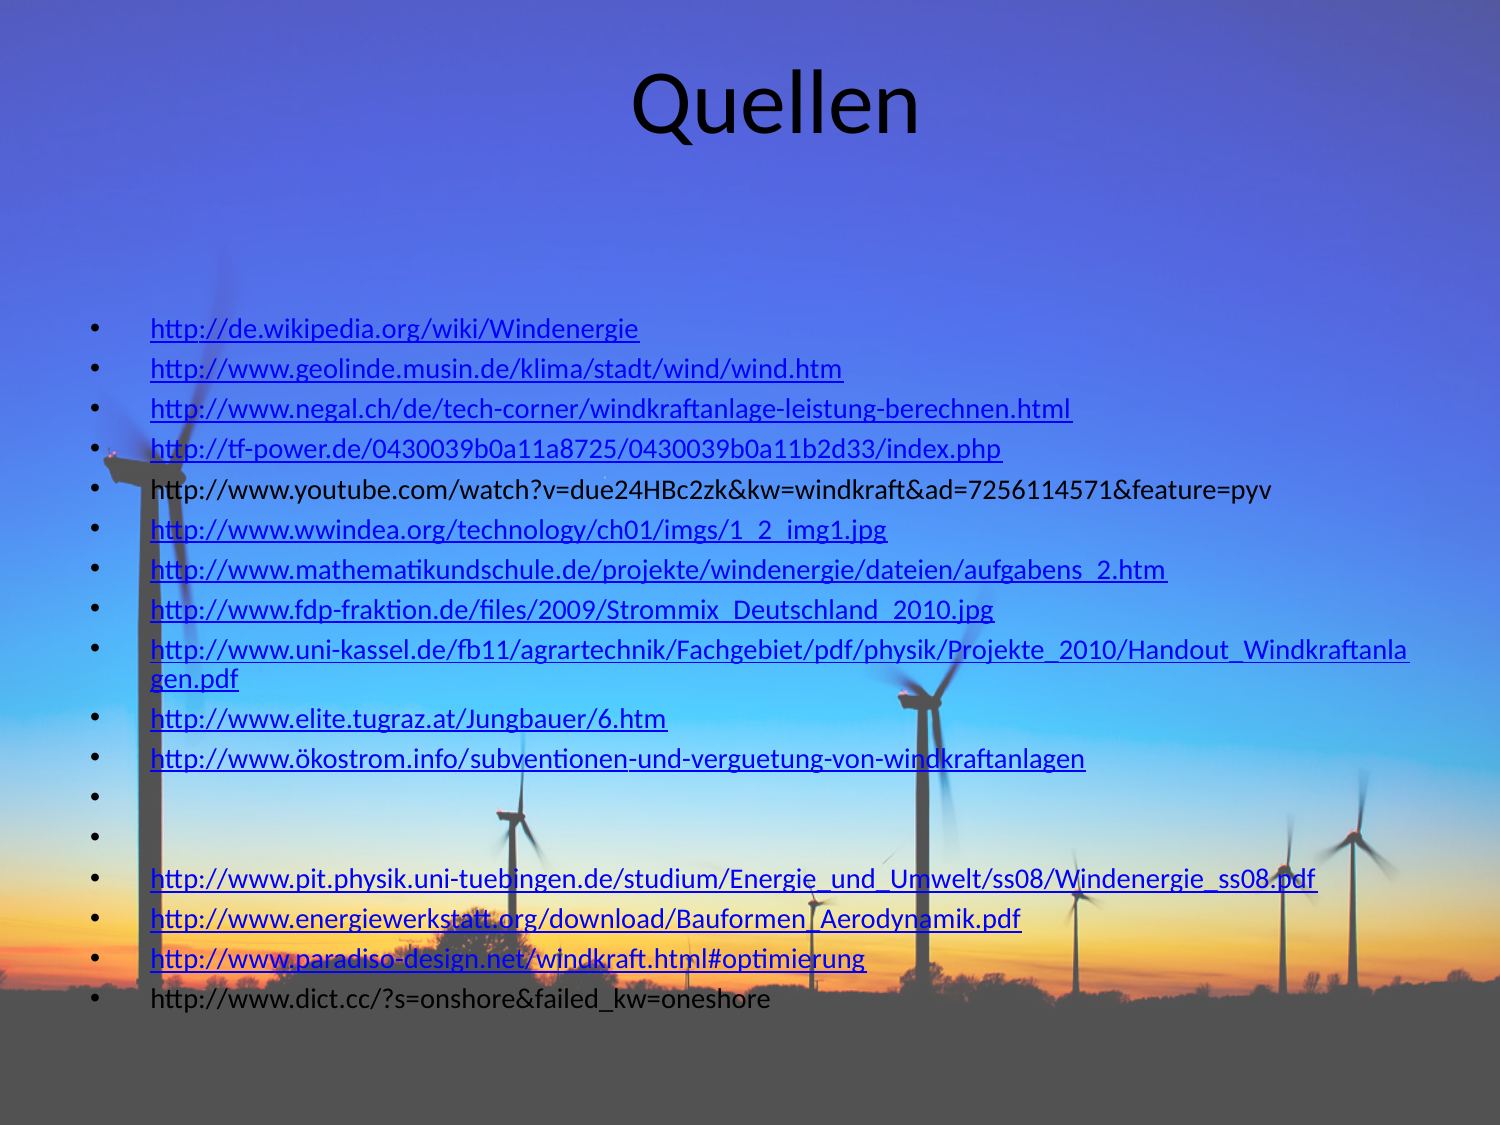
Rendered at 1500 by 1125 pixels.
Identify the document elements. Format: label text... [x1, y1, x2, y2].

title Quellen [112, 3, 1463, 191]
list http://de.wikipedia.org/wiki/Windenergie http://www.geolinde.musin.de/klima/stadt/wind/wind.htm http://www.negal.ch/de/tech-corner/windkraftanlage-leistung-berechnen.html http://tf-power.de/0430039b0a11a8725/0430039b0a11b2d33/index.php http://www.youtube.com/watch?v=due24HBc2zk&kw=windkraft&ad=7256114571&feature=pyv http://www.wwindea.org/technology/ch01/imgs/1_2_img1.jpg http://www.mathematikundschule.de/projekte/windenergie/dateien/aufgabens_2.htm http://www.fdp-fraktion.de/files/2009/Strommix_Deutschland_2010.jpg http://www.uni-kassel.de/fb11/agrartechnik/Fachgebiet/pdf/physik/Projekte_2010/Handout_Windkraftanlagen.pdf http://www.elite.tugraz.at/Jungbauer/6.htm http://www.ökostrom.info/subventionen-und-verguetung-von-windkraftanlagen http://www.pit.physik.uni-tuebingen.de/studium/Energie_und_Umwelt/ss08/Windenergie_ss08.pdf http://www.energiewerkstatt.org/download/Bauformen_Aerodynamik.pdf http://www.paradiso-design.net/windkraft.html#optimierung http://www.dict.cc/?s=onshore&failed_kw=oneshore [75, 262, 1425, 1005]
